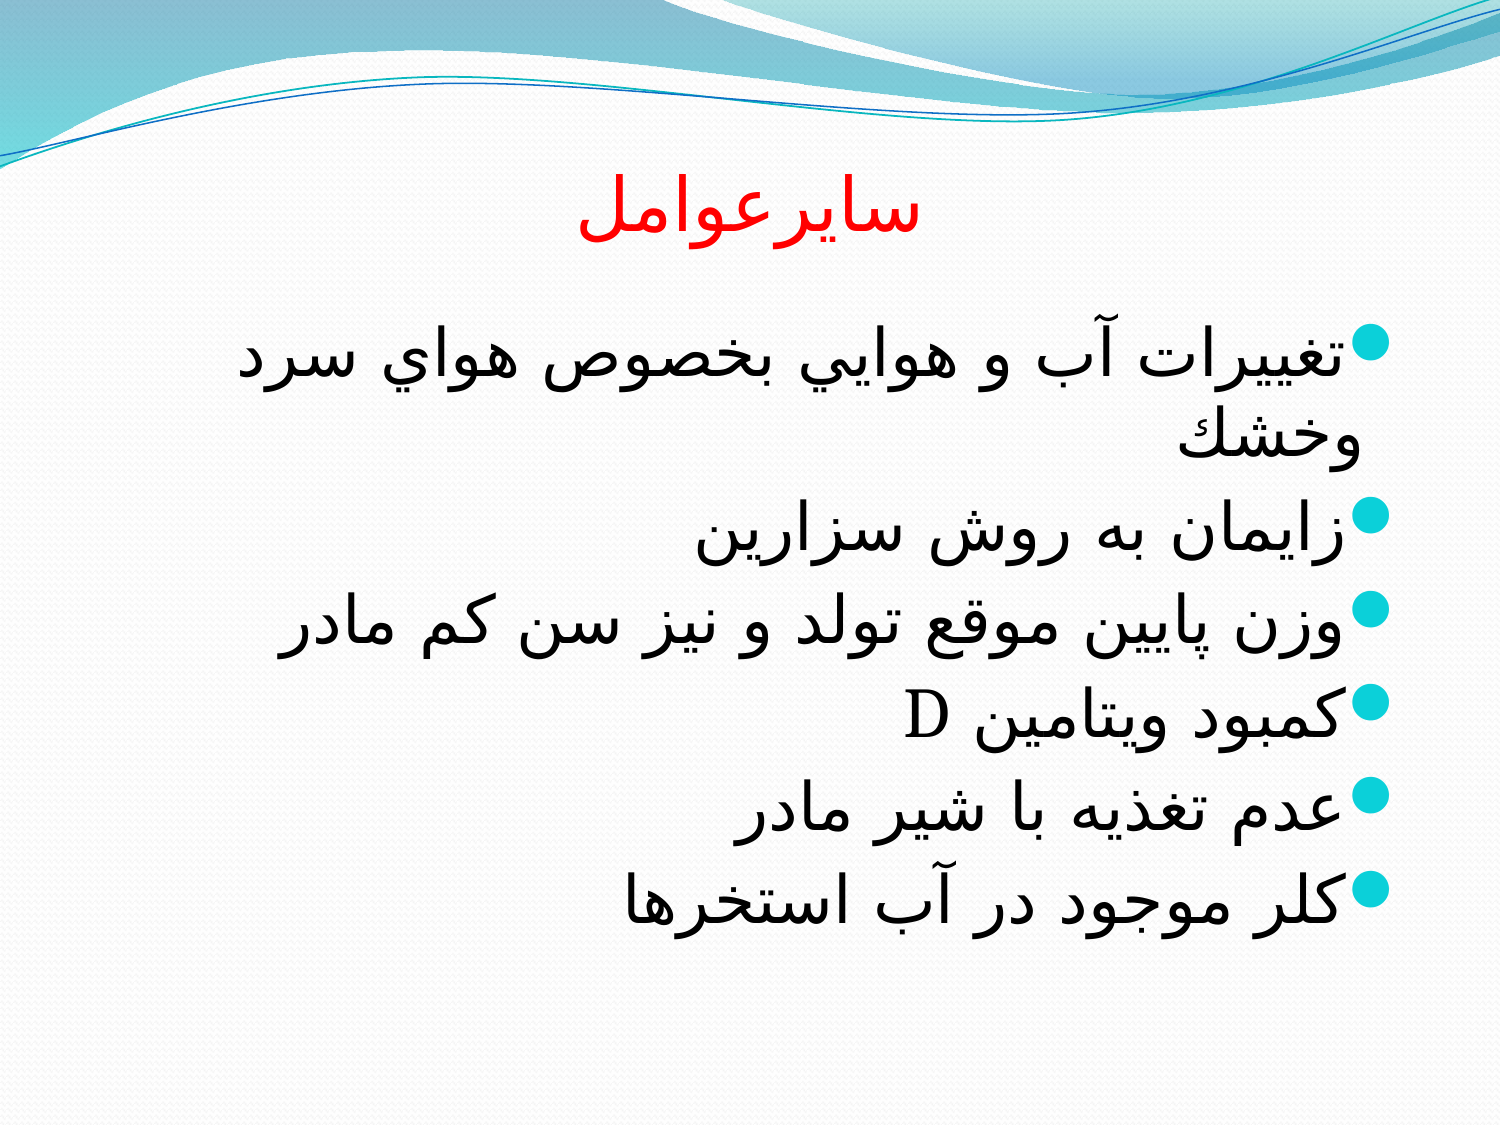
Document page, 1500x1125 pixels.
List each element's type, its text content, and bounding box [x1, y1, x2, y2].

title سايرعوامل [75, 115, 1425, 279]
list تغييرات آب و هوايي بخصوص هواي سرد وخشك زایمان به روش سزارین وزن پایین موقع تولد و نیز سن کم مادر کمبود ویتامین D عدم تغذیه با شیر مادر کلر موجود در آب استخرها [75, 302, 1425, 1038]
